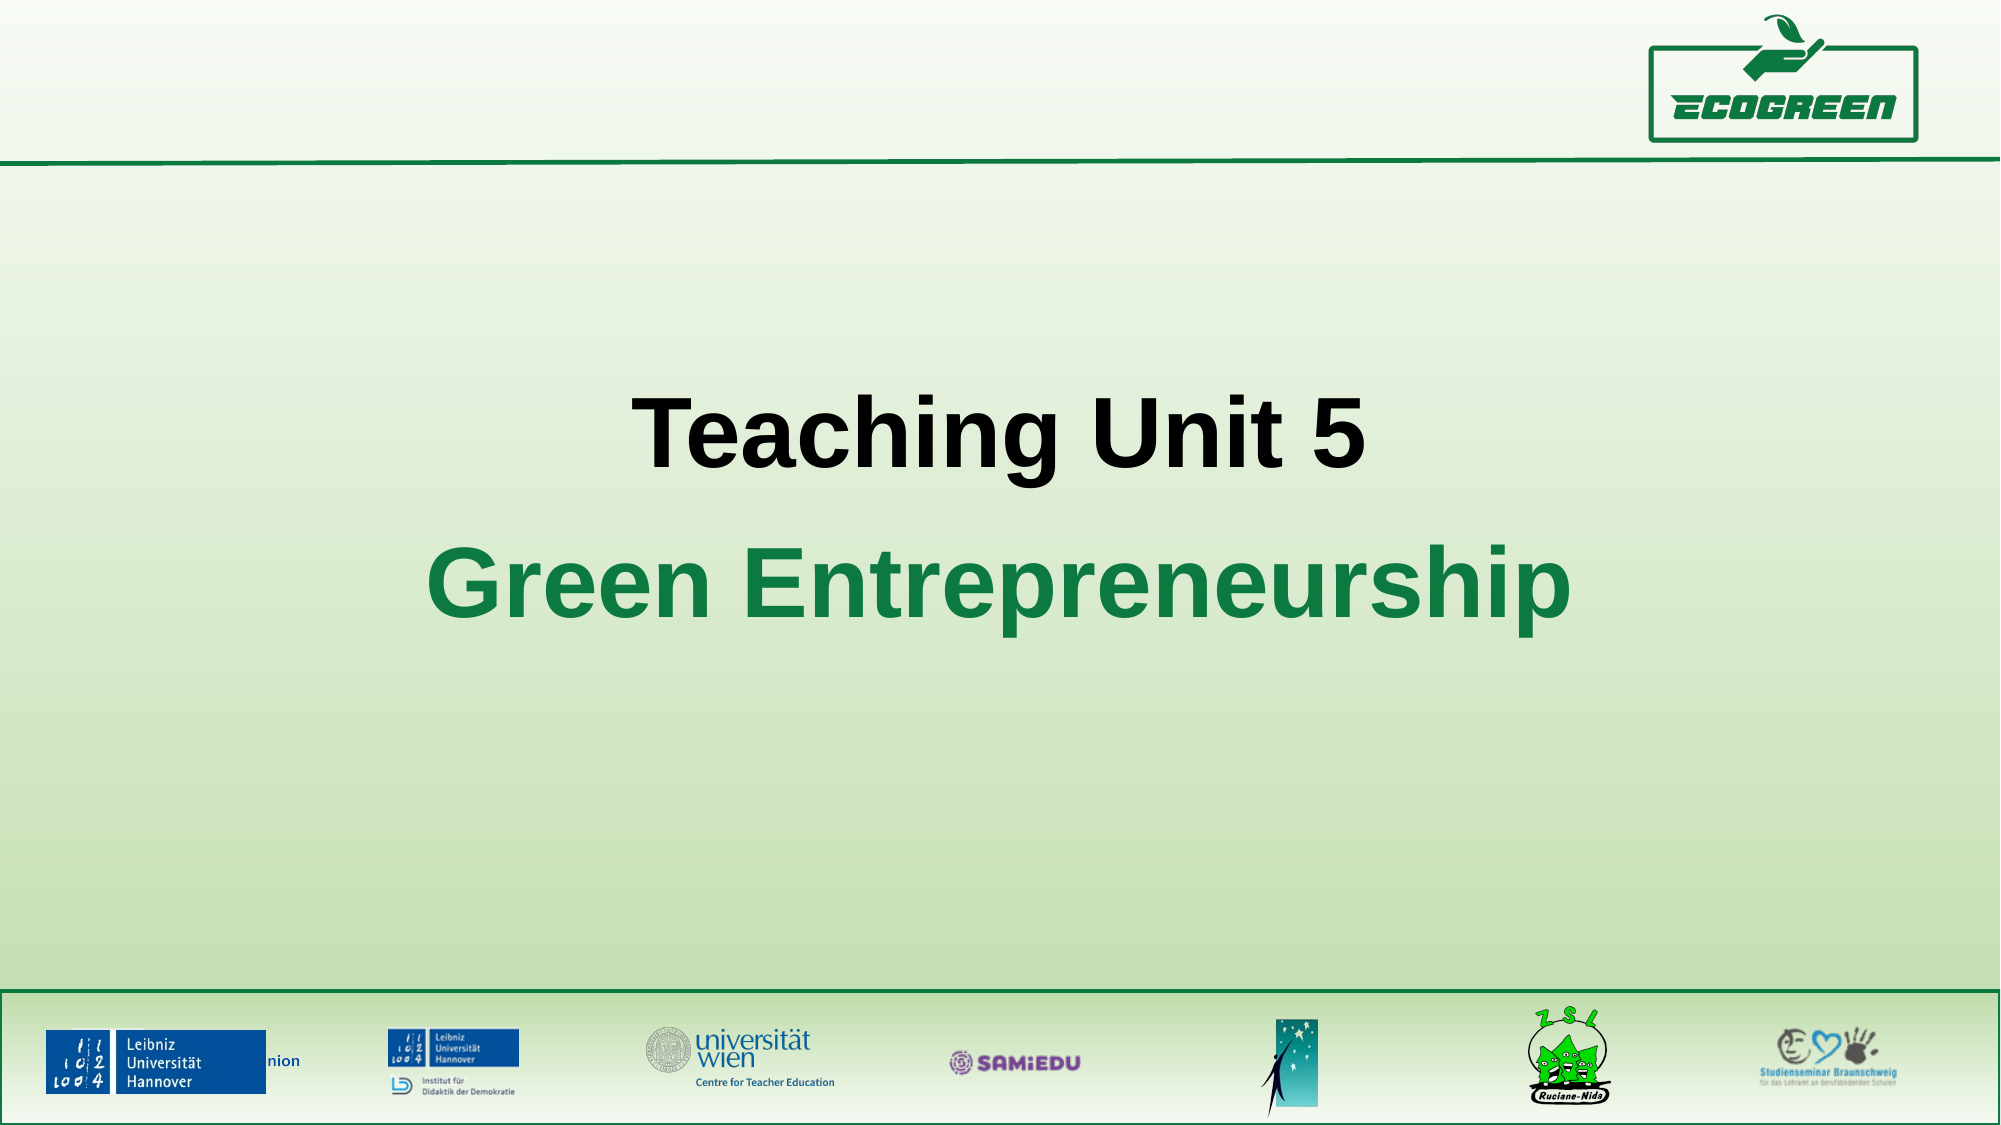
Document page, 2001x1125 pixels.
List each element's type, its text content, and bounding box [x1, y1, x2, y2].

picture [1639, 0, 1928, 157]
picture [1755, 1022, 1902, 1091]
picture [388, 1022, 519, 1103]
picture [1259, 1018, 1330, 1125]
picture [945, 1047, 1087, 1079]
picture [646, 1027, 834, 1086]
text_box Teaching Unit 5 Green Entrepreneurship [184, 394, 1815, 731]
picture [46, 1027, 317, 1094]
picture [1528, 1006, 1611, 1105]
